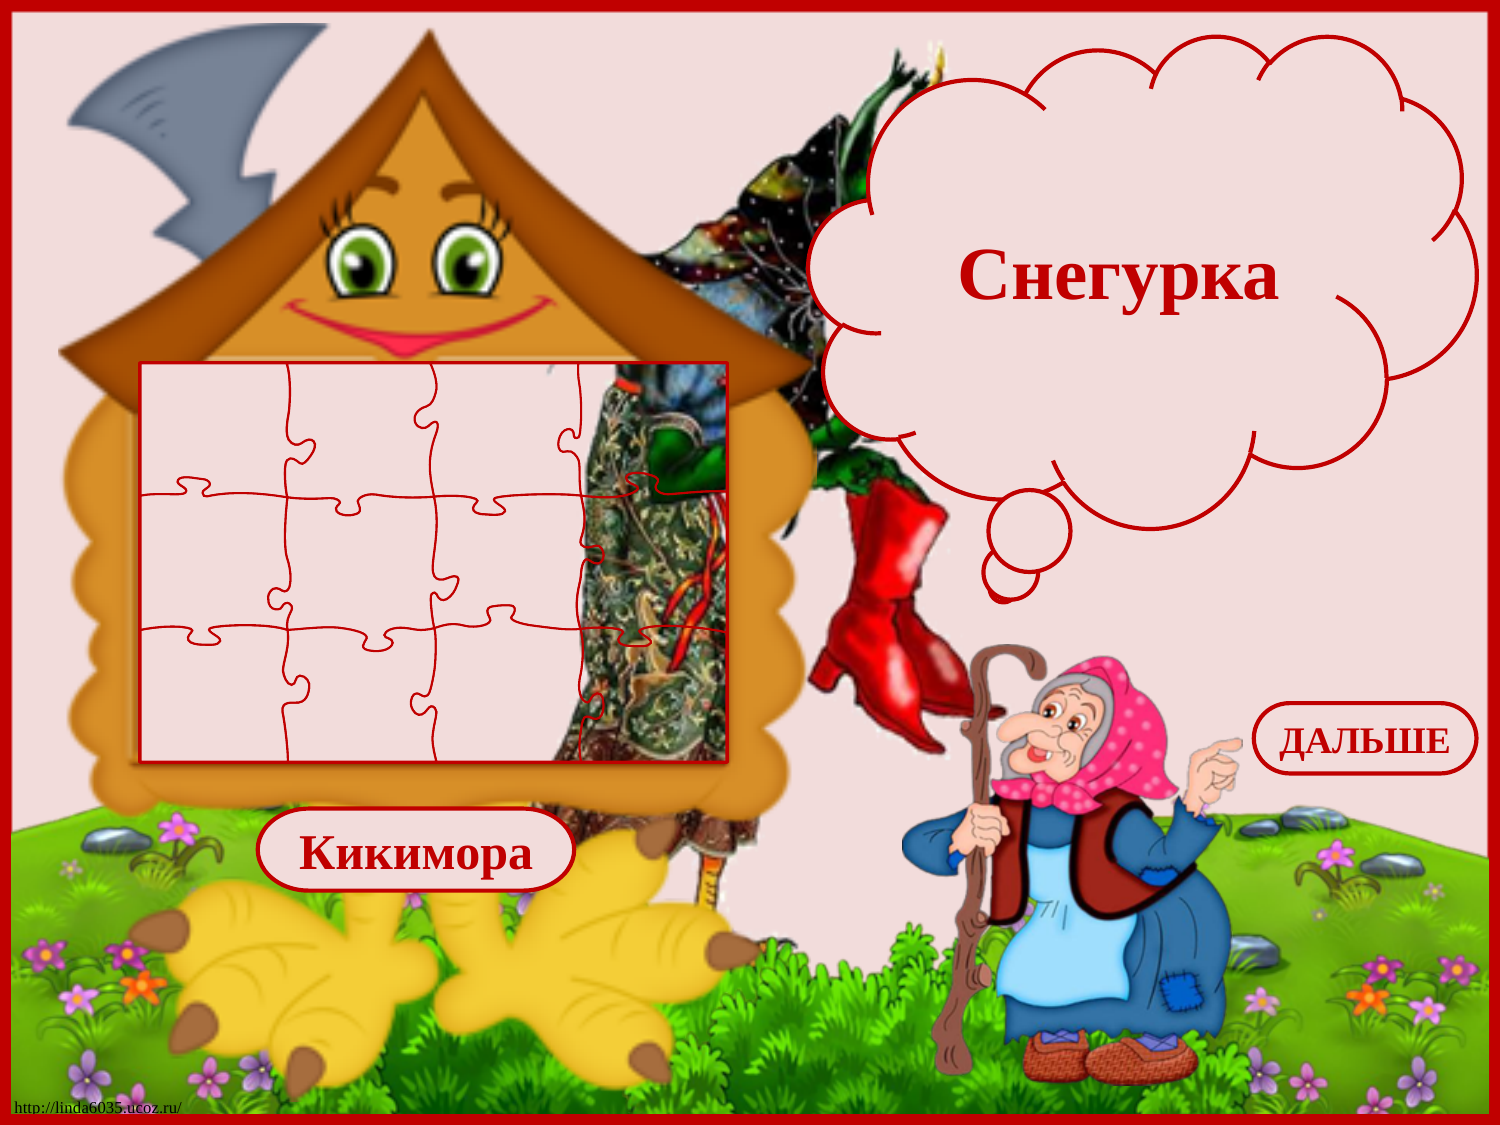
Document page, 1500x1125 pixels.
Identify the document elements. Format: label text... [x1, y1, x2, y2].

text_box [140, 363, 314, 497]
text_box [580, 626, 727, 762]
text_box [283, 627, 437, 762]
text_box [140, 626, 310, 762]
text_box [576, 472, 727, 647]
text_box [140, 477, 292, 645]
text_box ДАЛЬШЕ [1251, 701, 1479, 776]
text_box [269, 494, 459, 651]
text_box [415, 363, 581, 514]
text_box [431, 494, 603, 629]
text_box [558, 363, 727, 497]
text_box Кикимора [255, 806, 577, 893]
text_box [411, 605, 604, 762]
picture [11, 11, 1489, 1114]
text_box Снегурка [805, 34, 1479, 605]
text_box [285, 363, 438, 515]
